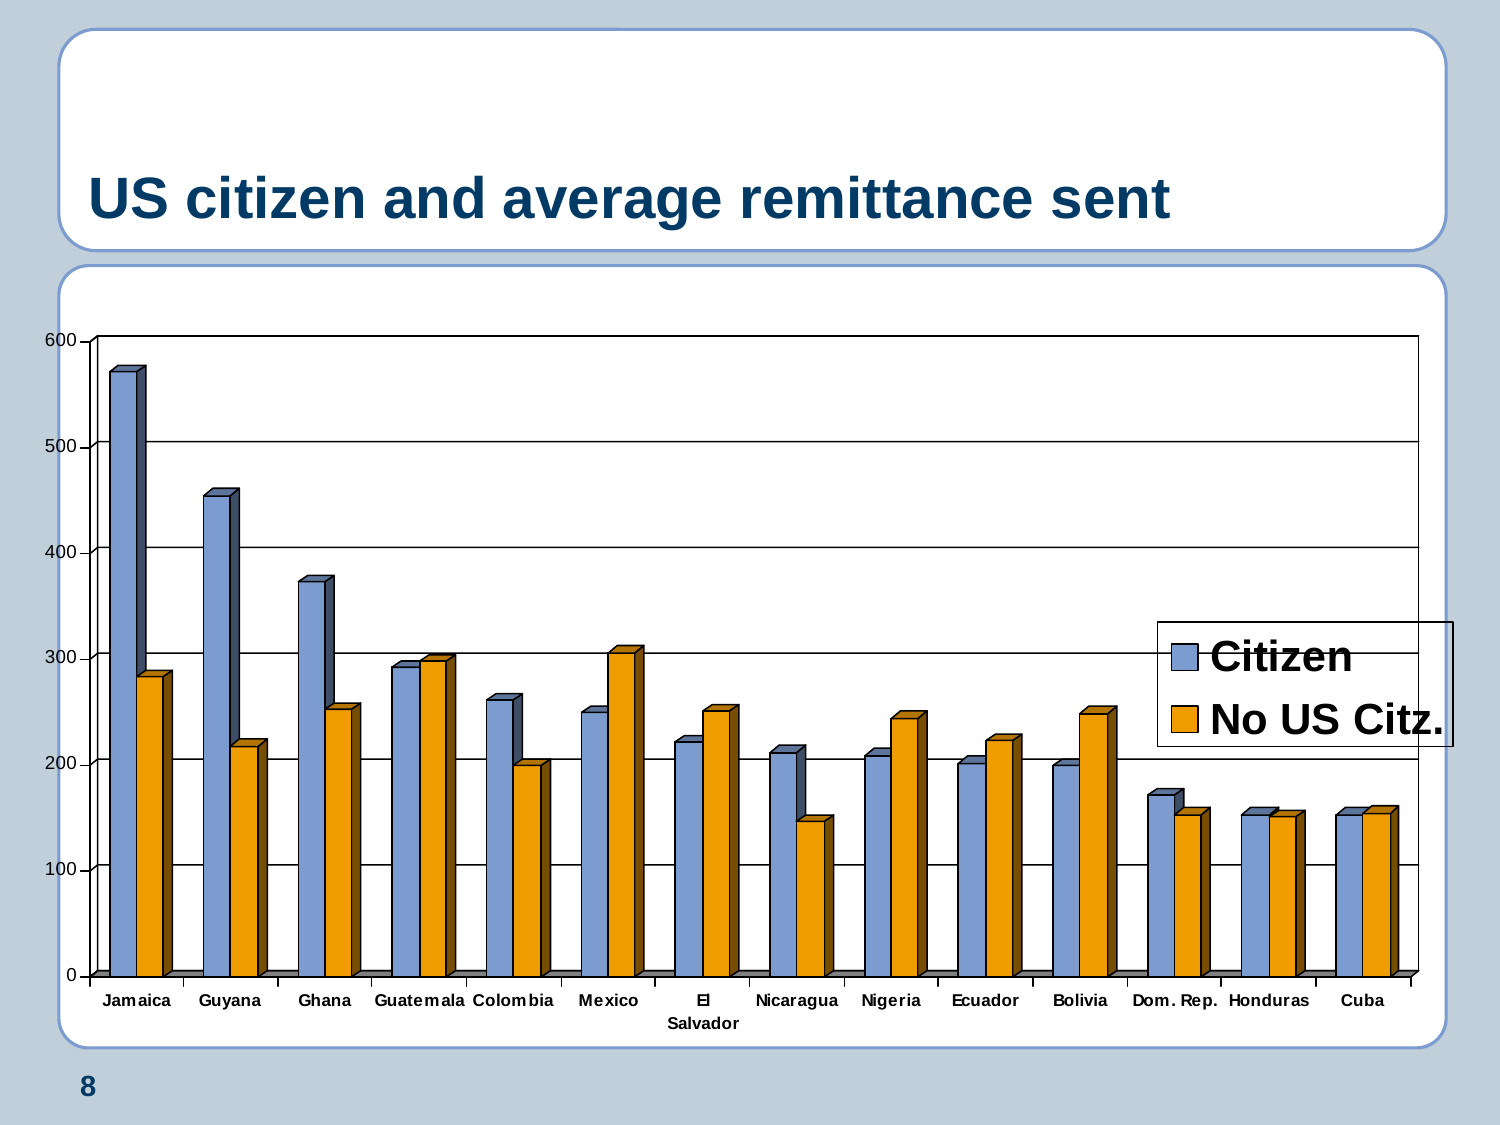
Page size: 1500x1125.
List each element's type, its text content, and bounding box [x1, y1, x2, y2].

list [0, 299, 1480, 1069]
title US citizen and average remittance sent [88, 29, 1259, 231]
